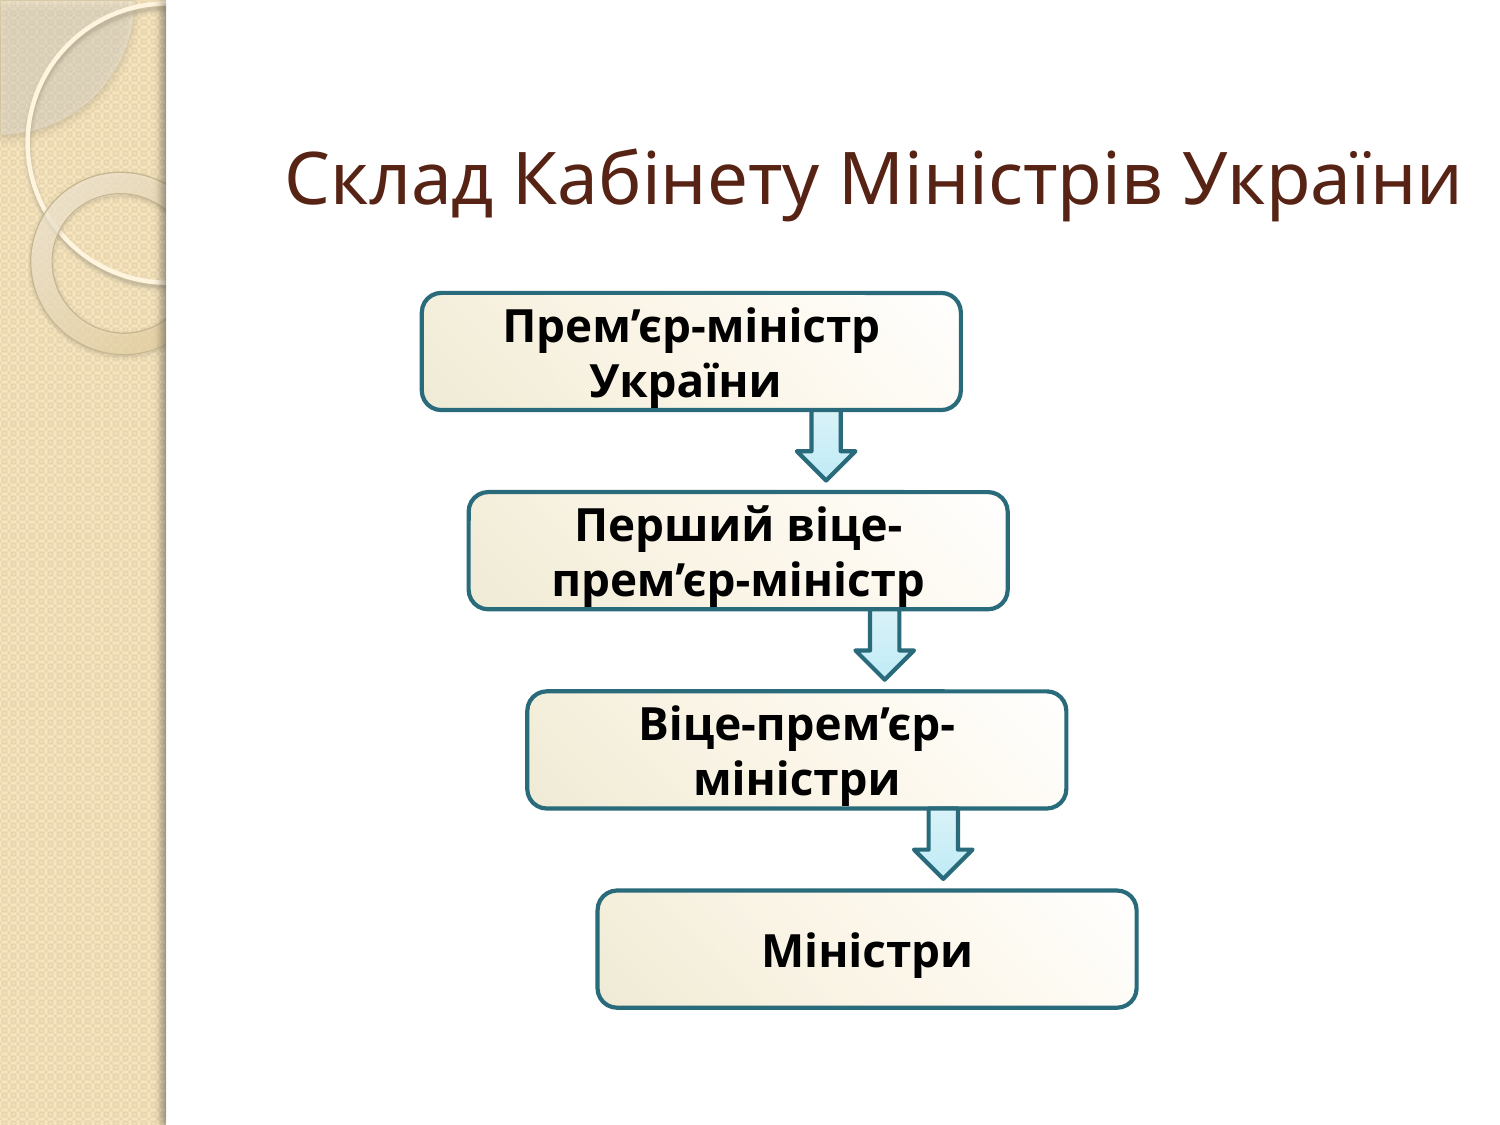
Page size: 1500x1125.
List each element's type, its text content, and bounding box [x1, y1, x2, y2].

text_box Прем’єр-міністр України [419, 290, 963, 413]
text_box [853, 607, 916, 682]
text_box Перший віце-прем’єр-міністр [466, 489, 1010, 612]
title Склад Кабінету Міністрів України [270, 82, 1500, 270]
text_box Віце-прем’єр-міністри [525, 689, 1069, 811]
text_box Міністри [595, 888, 1139, 1010]
text_box [794, 408, 858, 483]
text_box [912, 806, 975, 882]
